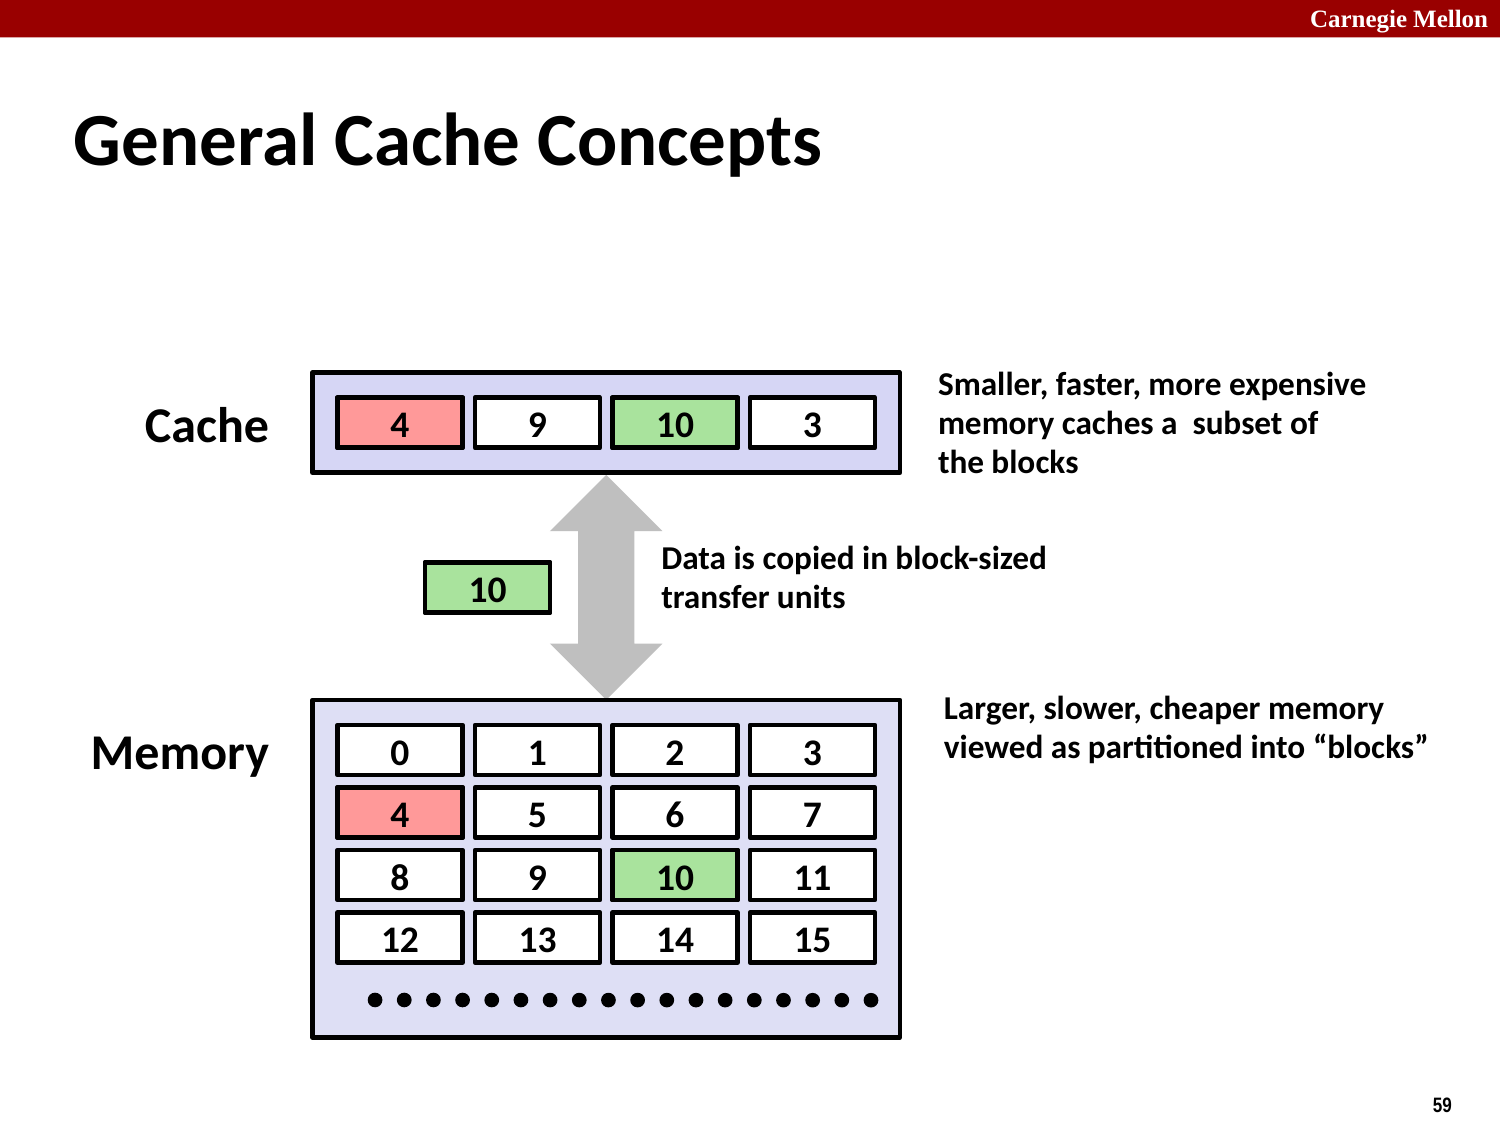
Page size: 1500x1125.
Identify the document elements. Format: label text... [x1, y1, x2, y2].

text_box 2 [612, 725, 738, 775]
text_box 3 [750, 725, 875, 775]
text_box Larger, slower, cheaper memory viewed as partitioned into “blocks” [929, 680, 1445, 775]
text_box 4 [337, 397, 463, 448]
text_box 6 [612, 787, 738, 838]
text_box 0 [337, 725, 463, 775]
text_box 1 [474, 725, 600, 775]
text_box Smaller, faster, more expensive memory caches a subset of the blocks [923, 356, 1383, 489]
text_box 10 [612, 849, 738, 900]
text_box Data is copied in block-sized transfer units [646, 530, 1113, 625]
text_box Memory [75, 712, 285, 788]
text_box 5 [474, 787, 600, 838]
text_box 13 [474, 912, 600, 963]
text_box [549, 474, 663, 699]
text_box 7 [750, 787, 875, 838]
text_box Cache [130, 385, 285, 460]
text_box 9 [474, 397, 600, 448]
text_box 15 [750, 912, 875, 963]
text_box 4 [337, 787, 463, 838]
text_box [312, 372, 900, 473]
text_box 10 [425, 562, 550, 613]
text_box 9 [474, 849, 600, 900]
text_box 14 [612, 912, 738, 963]
text_box 10 [612, 397, 738, 448]
text_box 12 [337, 912, 463, 963]
text_box 11 [750, 849, 875, 900]
title General Cache Concepts [58, 72, 1305, 199]
text_box 8 [337, 849, 463, 900]
text_box 3 [750, 397, 875, 448]
text_box [312, 699, 900, 1038]
